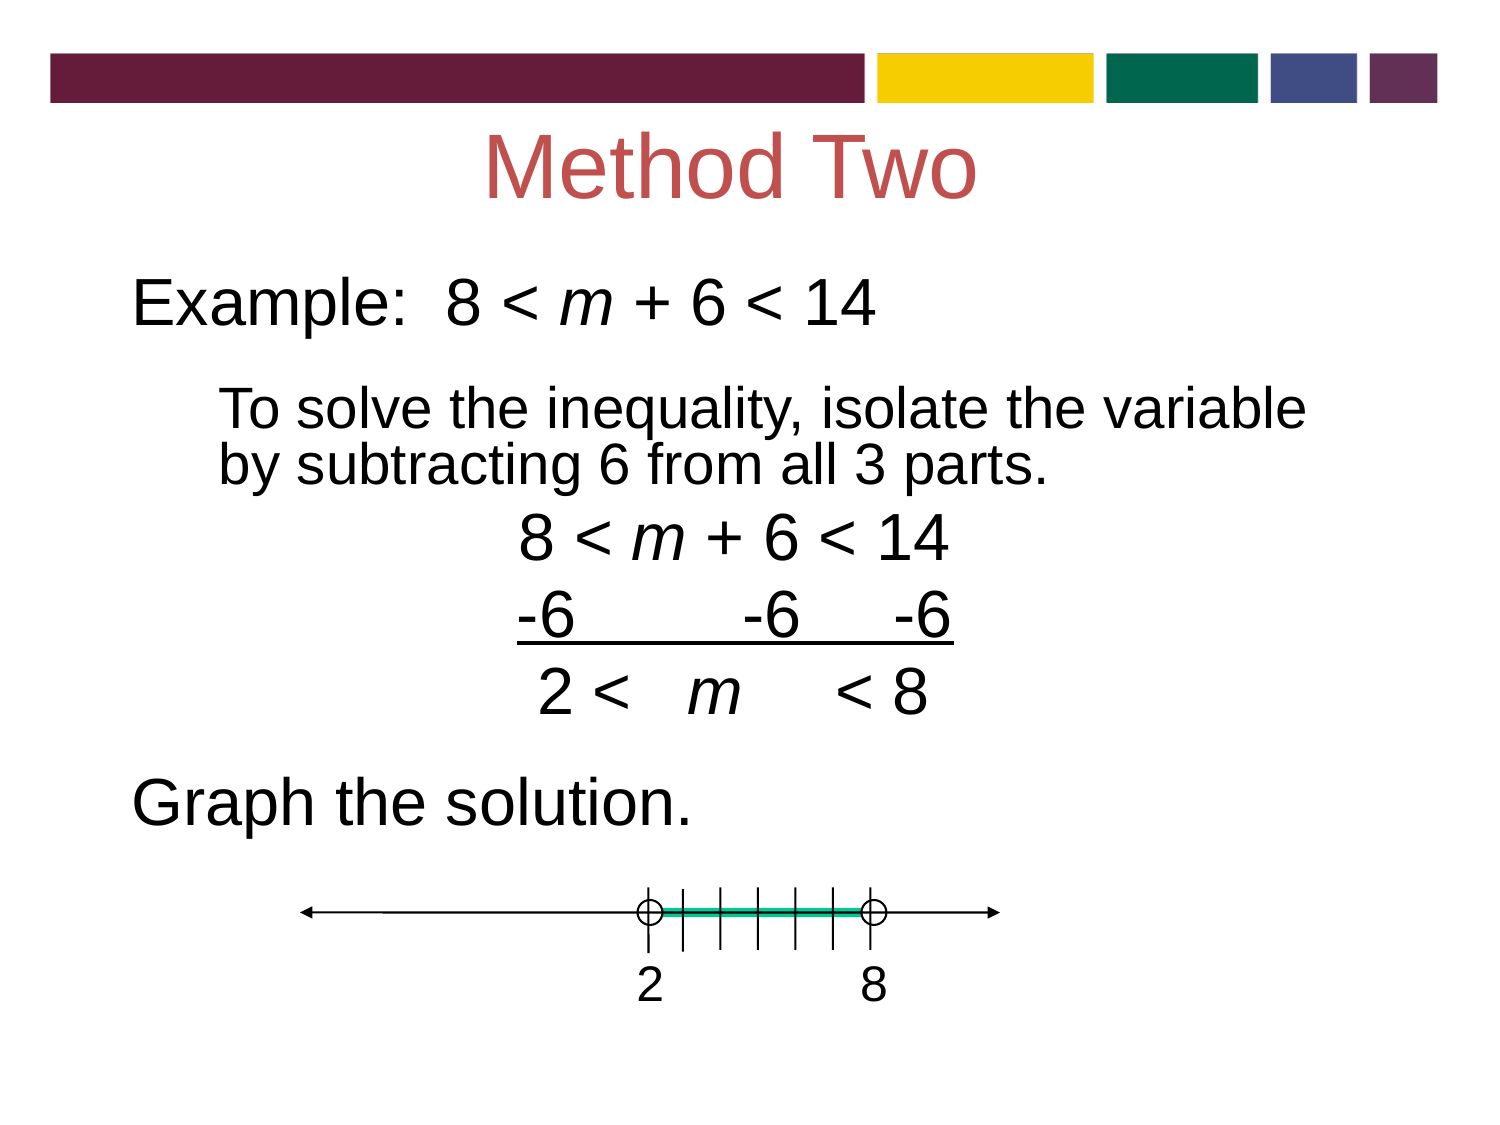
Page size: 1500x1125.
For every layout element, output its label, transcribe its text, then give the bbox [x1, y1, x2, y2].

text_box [299, 887, 1001, 1005]
text_box Method Two [150, 111, 1313, 225]
text_box Example: 8 < m + 6 < 14 To solve the inequality, isolate the variable by subtracting 6 from all 3 parts. 8 < m + 6 < 14 -6 -6 -6 2 < m < 8 Graph the solution. [116, 266, 1392, 867]
picture [37, 37, 1438, 103]
